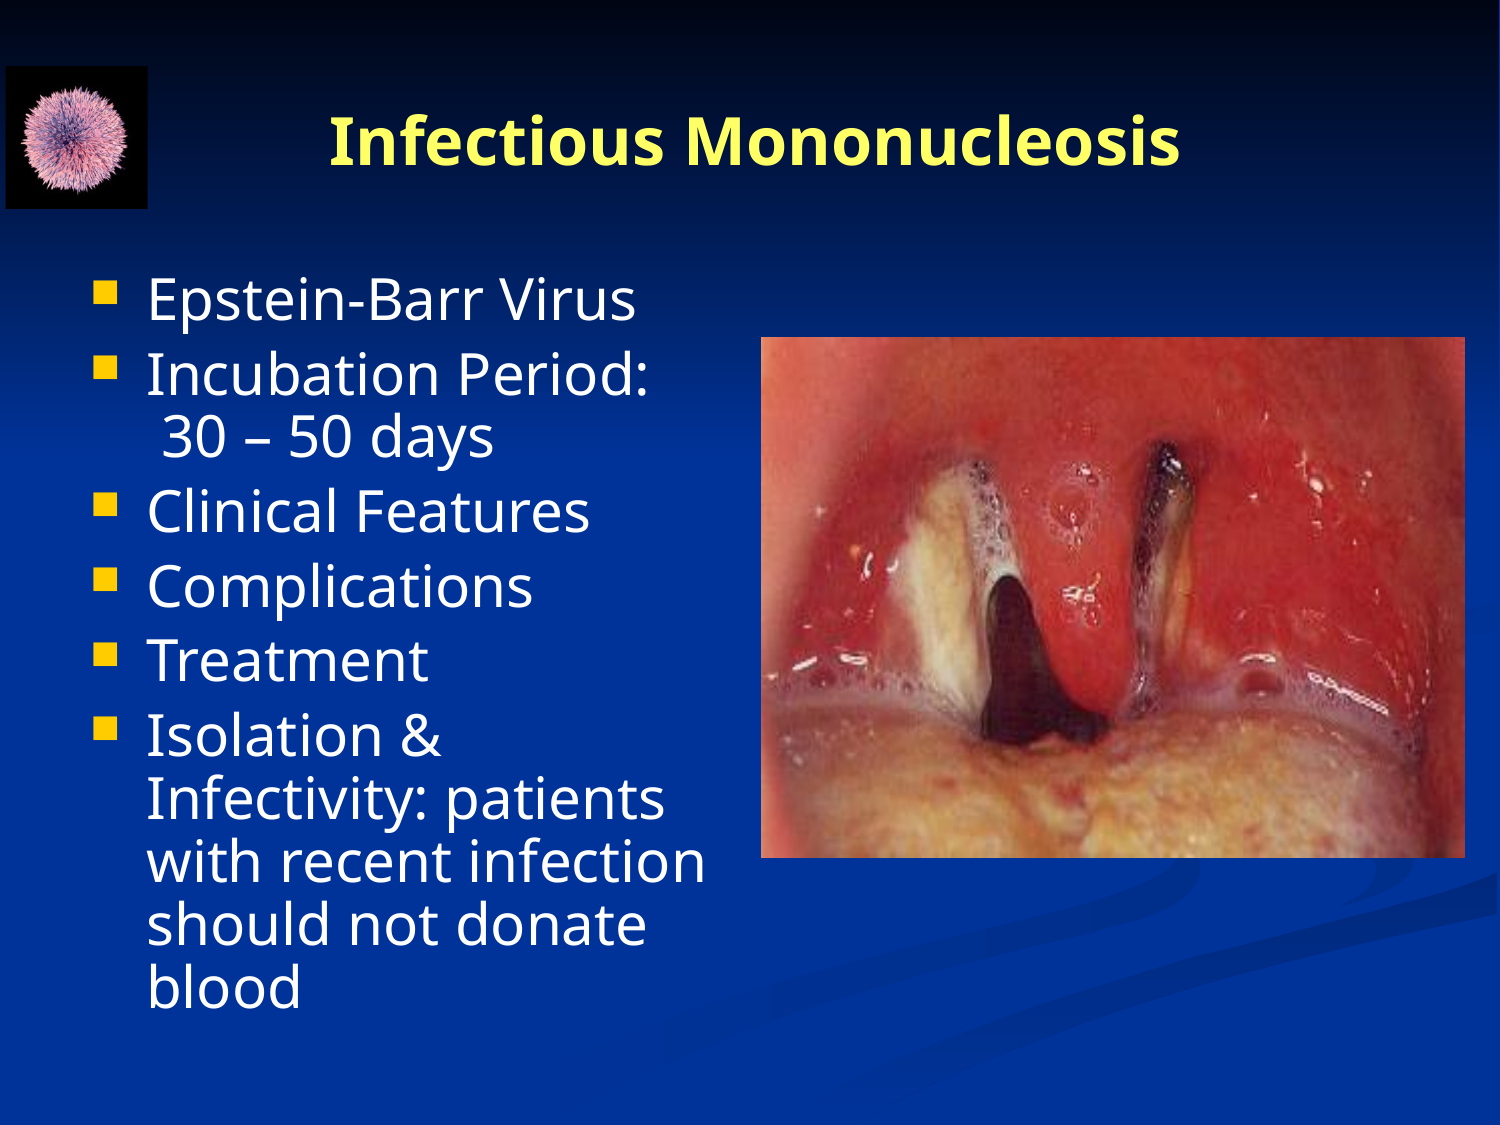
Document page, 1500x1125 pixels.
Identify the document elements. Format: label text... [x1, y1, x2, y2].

picture [5, 66, 148, 209]
list Epstein-Barr Virus Incubation Period: 30 – 50 days Clinical Features Complications Treatment Isolation & Infectivity: patients with recent infection should not donate blood [74, 262, 738, 1006]
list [761, 337, 1465, 858]
title Infectious Mononucleosis [159, 44, 1353, 233]
